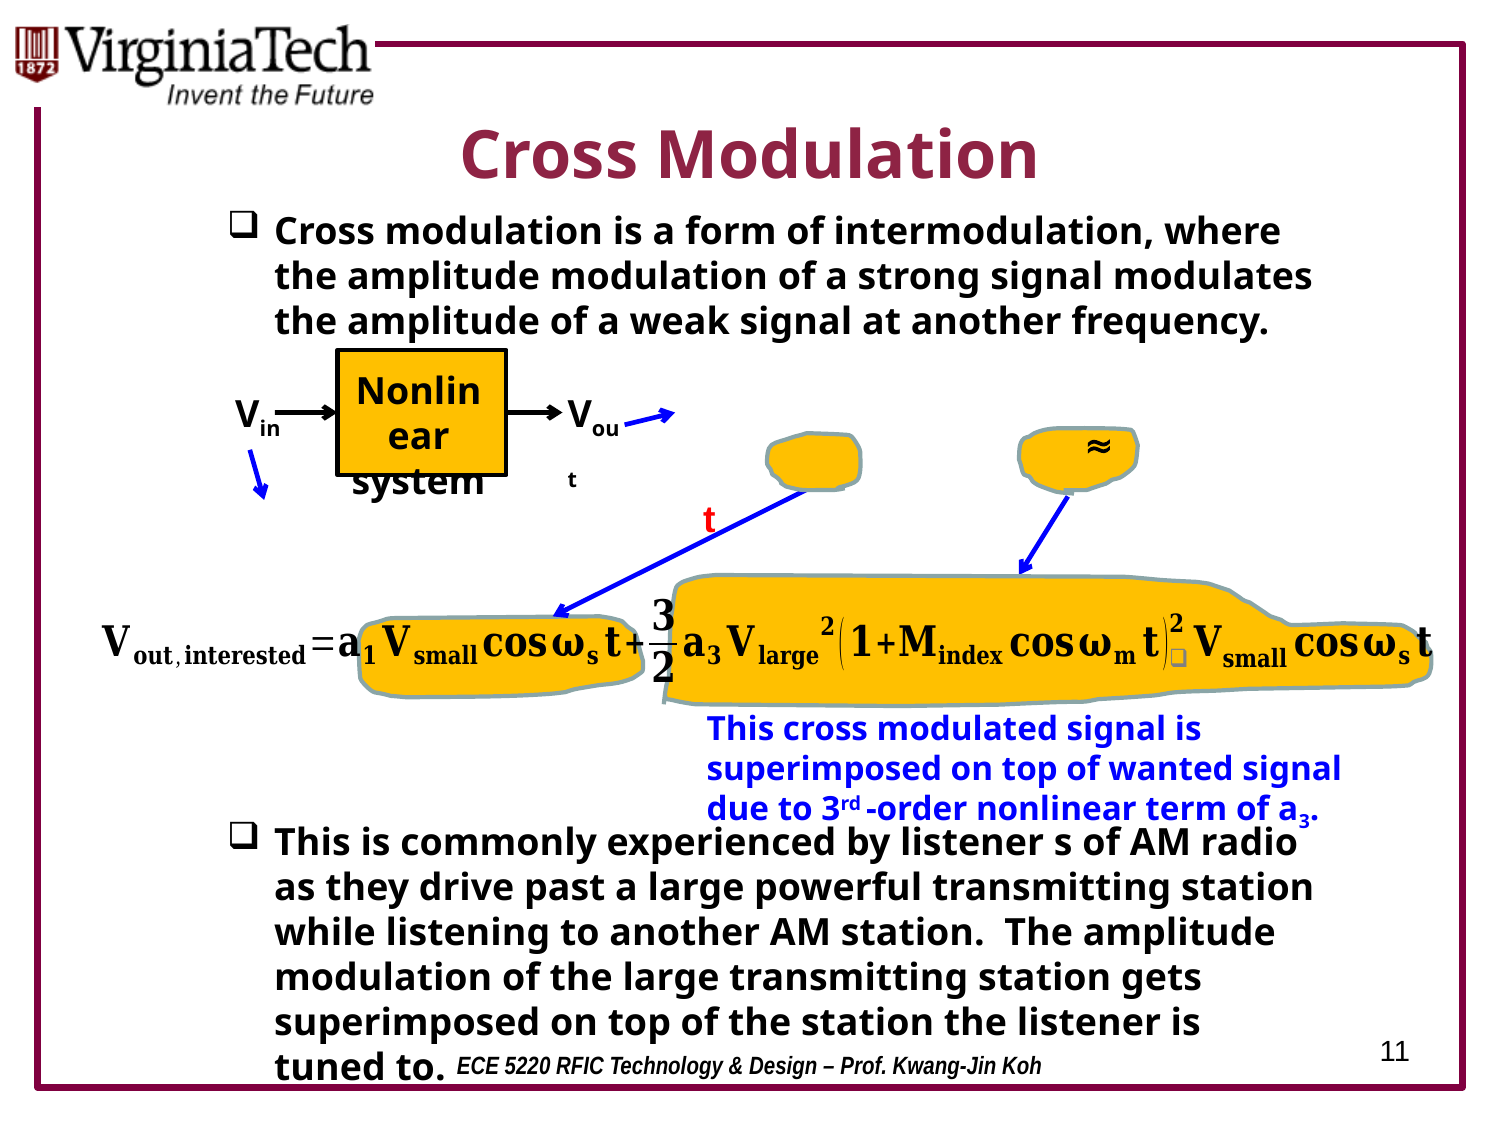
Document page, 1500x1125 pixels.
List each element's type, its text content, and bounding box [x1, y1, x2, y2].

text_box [552, 487, 811, 617]
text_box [1018, 496, 1068, 576]
text_box Vin [220, 382, 308, 448]
picture [15, 24, 375, 107]
text_box Vout [552, 382, 641, 487]
text_box [356, 614, 646, 700]
text_box [661, 573, 1434, 706]
title Cross Modulation [75, 104, 1425, 213]
text_box Nonlinear system [331, 359, 507, 510]
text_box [624, 412, 676, 426]
text_box This cross modulated signal is superimposed on top of wanted signal due to 3rd -order nonlinear term of a3. [691, 699, 1413, 840]
text_box [335, 350, 508, 410]
text_box [1016, 425, 1140, 496]
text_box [249, 449, 265, 501]
text_box Cross modulation is a form of intermodulation, where the amplitude modulation of a strong signal modulates the amplitude of a weak signal at another frequency. [212, 199, 1331, 350]
text_box [764, 431, 863, 493]
slide_number 11 [1074, 1024, 1425, 1103]
text_box This is commonly experienced by listener s of AM radio as they drive past a large powerful transmitting station while listening to another AM station. The amplitude modulation of the large transmitting station gets superimposed on top of the station the listener is tuned to. [212, 811, 1331, 1096]
